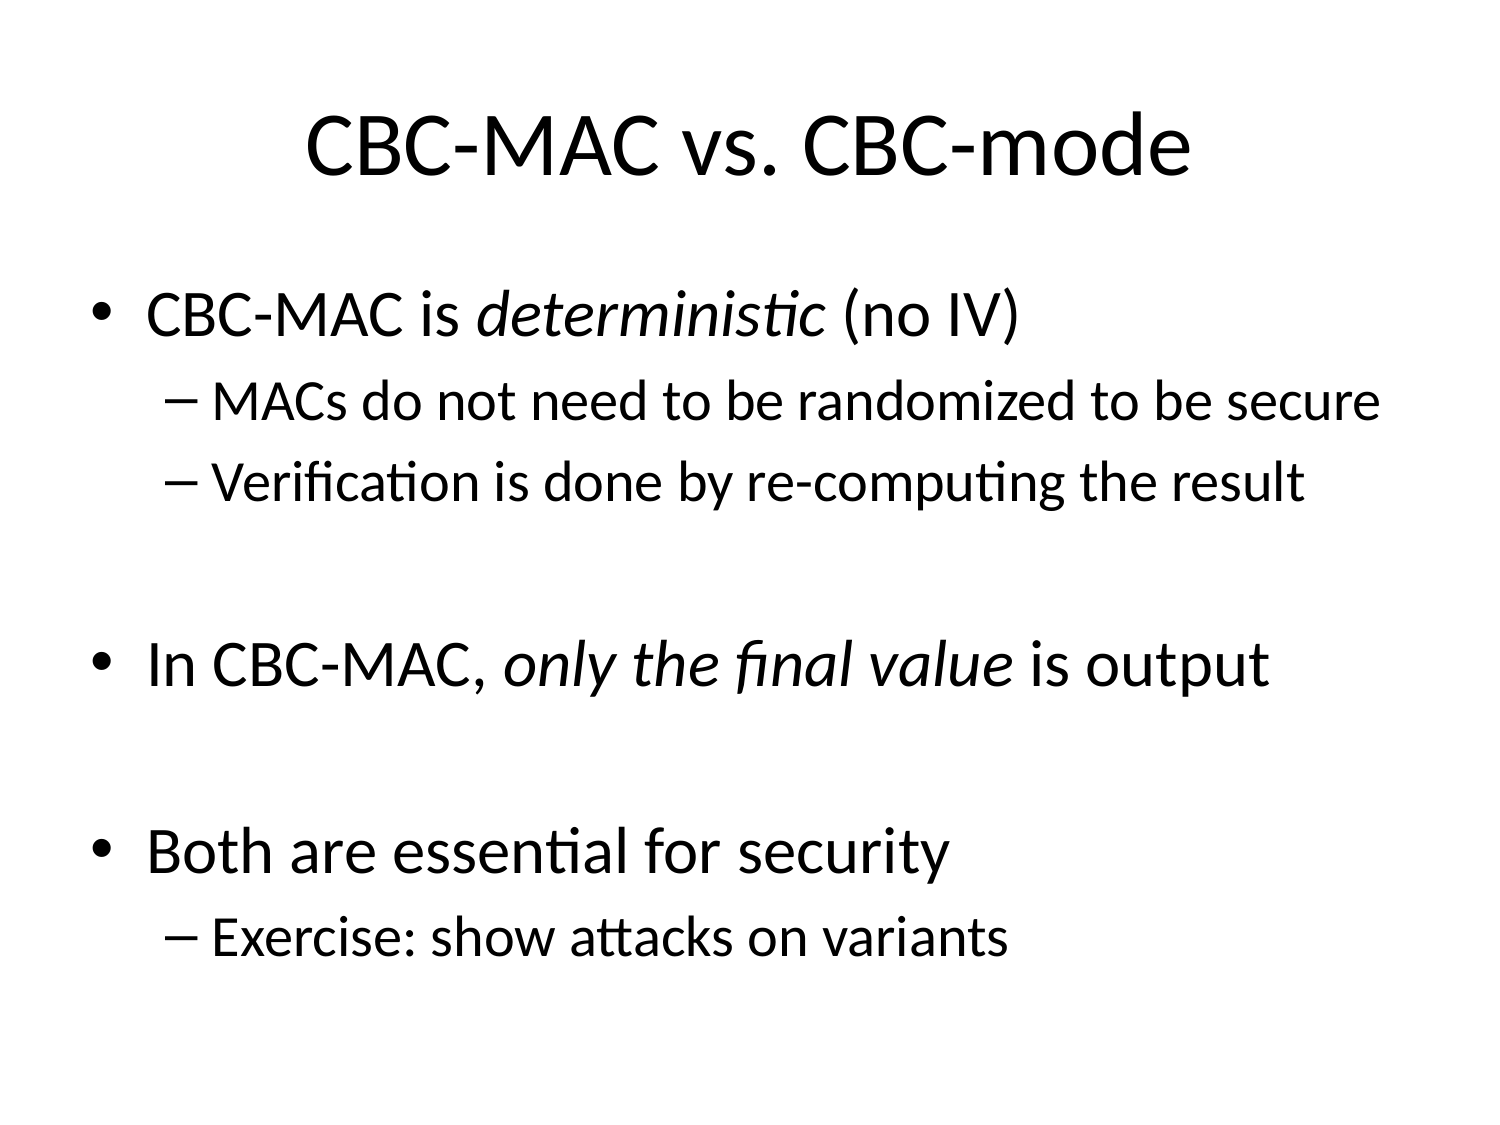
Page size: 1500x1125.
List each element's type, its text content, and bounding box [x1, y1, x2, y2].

title CBC-MAC vs. CBC-mode [75, 45, 1425, 233]
list CBC-MAC is deterministic (no IV) MACs do not need to be randomized to be secure Verification is done by re-computing the result In CBC-MAC, only the final value is output Both are essential for security Exercise: show attacks on variants [75, 262, 1425, 1005]
